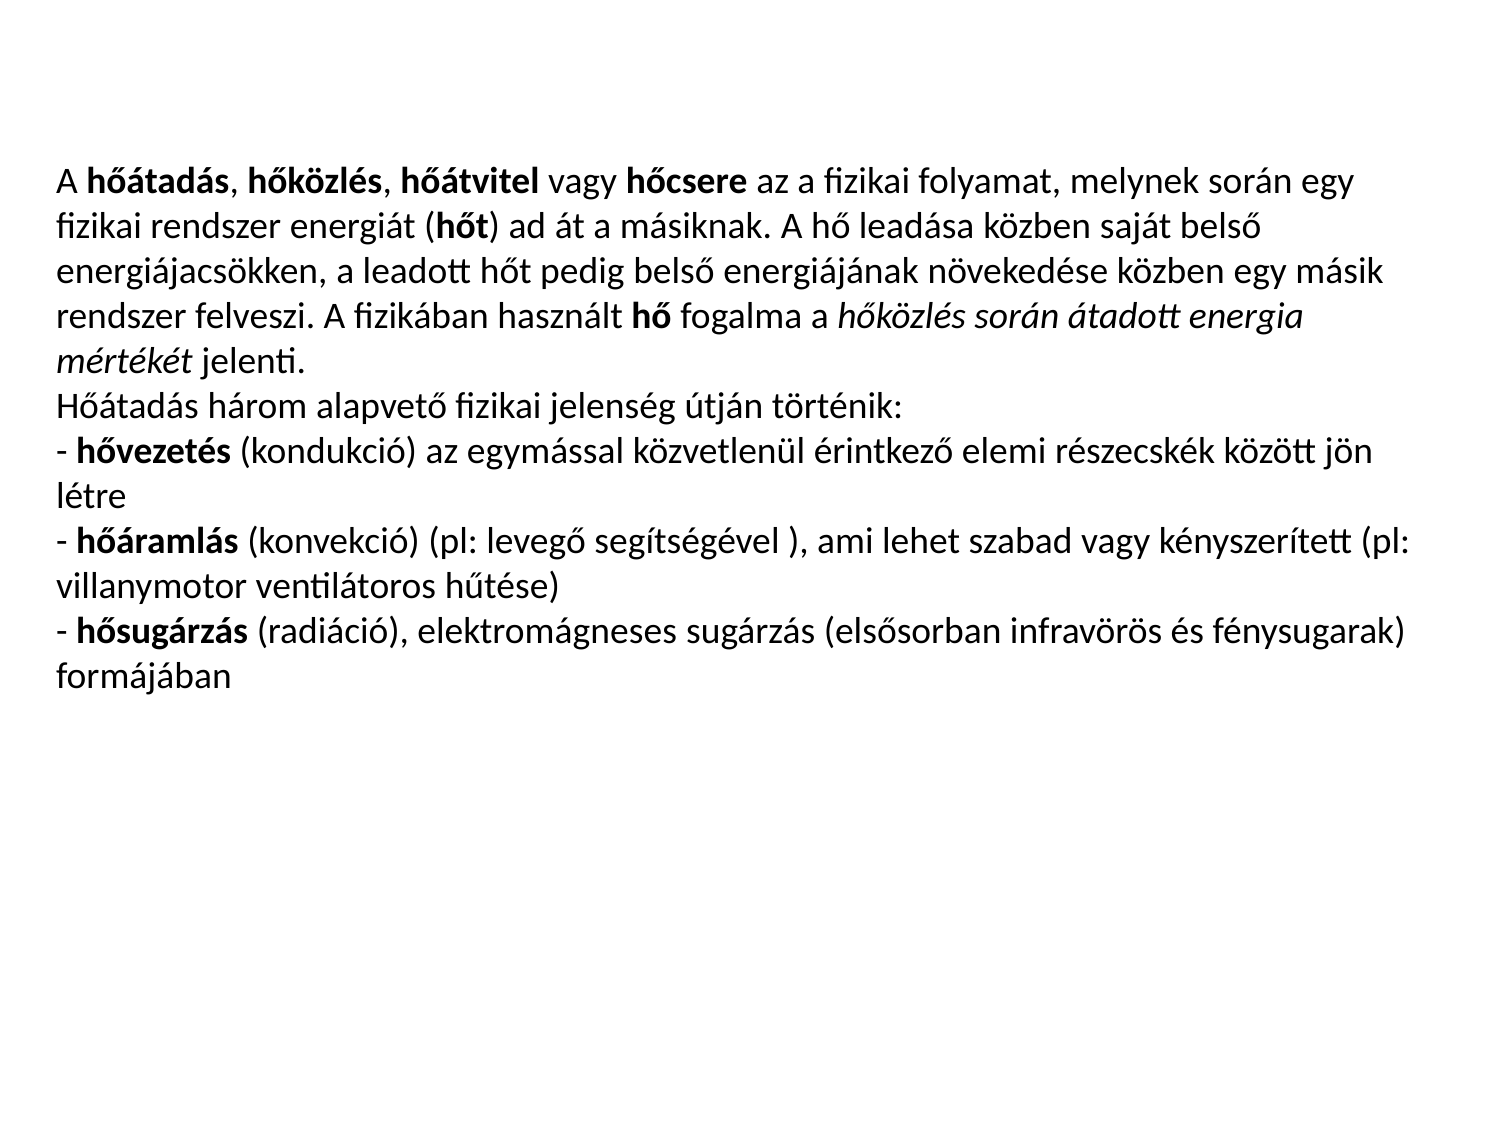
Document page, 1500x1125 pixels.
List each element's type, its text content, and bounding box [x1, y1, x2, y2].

text_box A hőátadás, hőközlés, hőátvitel vagy hőcsere az a fizikai folyamat, melynek során egy fizikai rendszer energiát (hőt) ad át a másiknak. A hő leadása közben saját belső energiájacsökken, a leadott hőt pedig belső energiájának növekedése közben egy másik rendszer felveszi. A fizikában használt hő fogalma a hőközlés során átadott energia mértékét jelenti. Hőátadás három alapvető fizikai jelenség útján történik: - hővezetés (kondukció) az egymással közvetlenül érintkező elemi részecskék között jön létre - hőáramlás (konvekció) (pl: levegő segítségével ), ami lehet szabad vagy kényszerített (pl: villanymotor ventilátoros hűtése) - hősugárzás (radiáció), elektromágneses sugárzás (elsősorban infravörös és fénysugarak) formájában [41, 148, 1447, 794]
